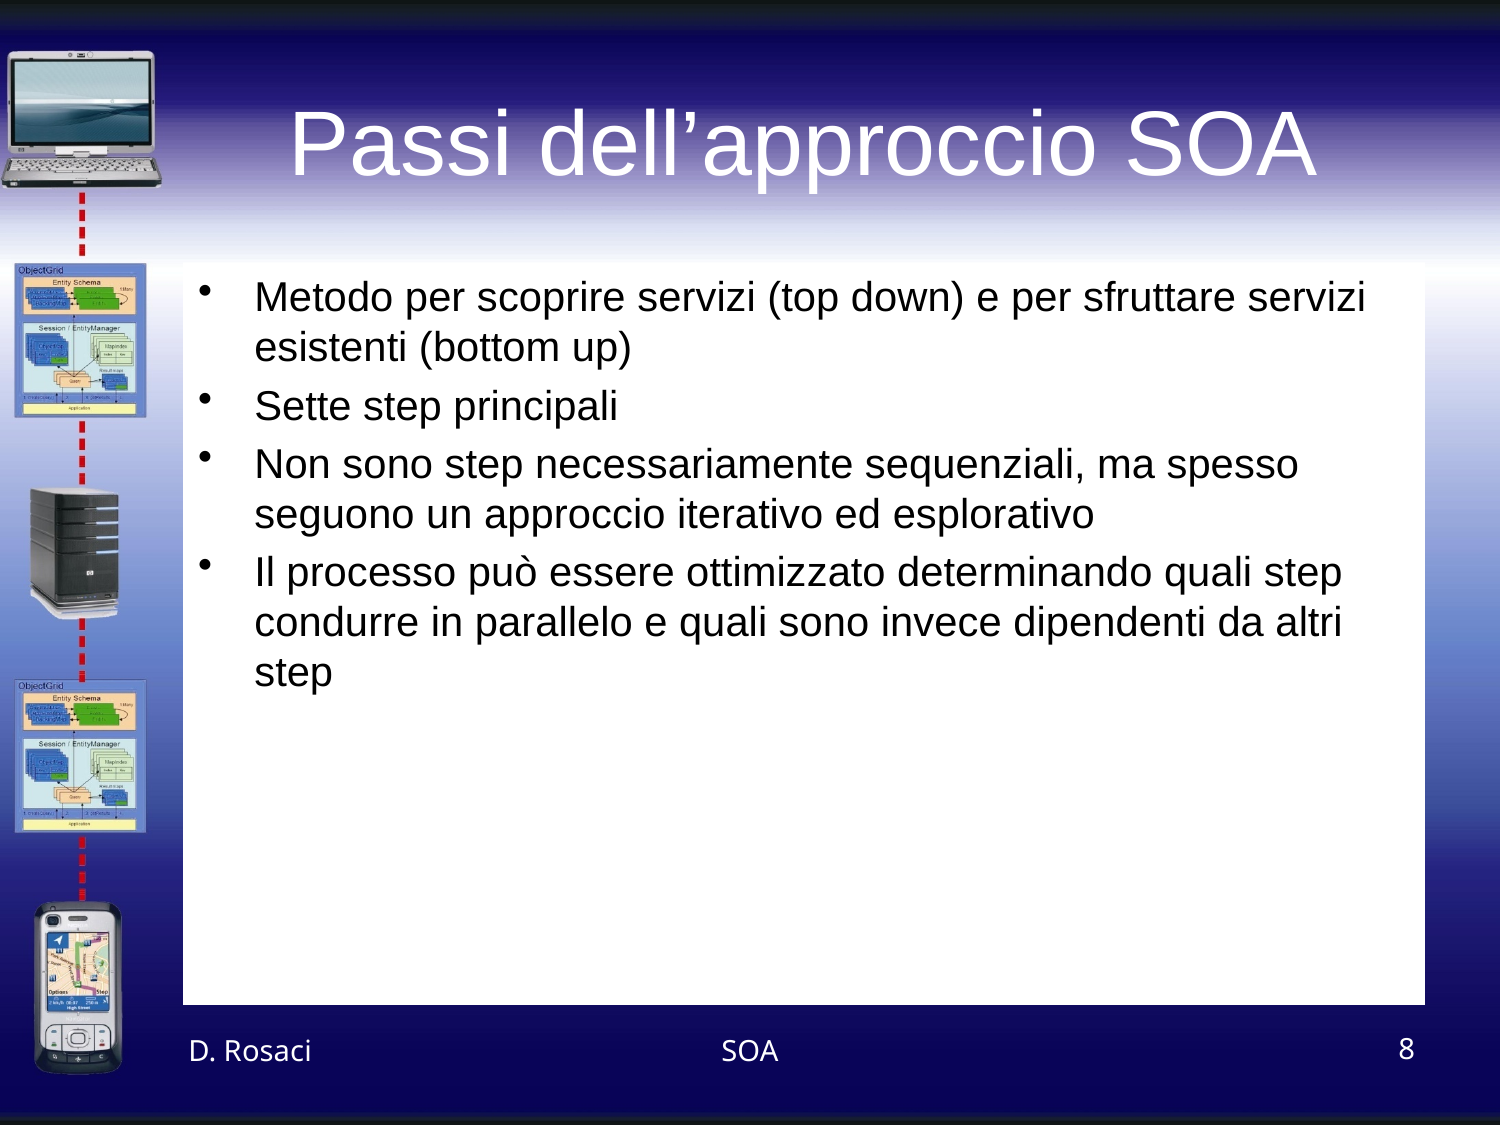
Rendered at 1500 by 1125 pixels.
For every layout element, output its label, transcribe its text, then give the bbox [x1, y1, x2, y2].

picture [0, 0, 1500, 1125]
list Metodo per scoprire servizi (top down) e per sfruttare servizi esistenti (bottom up) Sette step principali Non sono step necessariamente sequenziali, ma spesso seguono un approccio iterativo ed esplorativo Il processo può essere ottimizzato determinando quali step condurre in parallelo e quali sono invece dipendenti da altri step [182, 262, 1426, 1006]
footer SOA [512, 1024, 988, 1103]
title Passi dell’approccio SOA [182, 44, 1426, 233]
slide_number D. Rosaci [74, 1024, 426, 1103]
